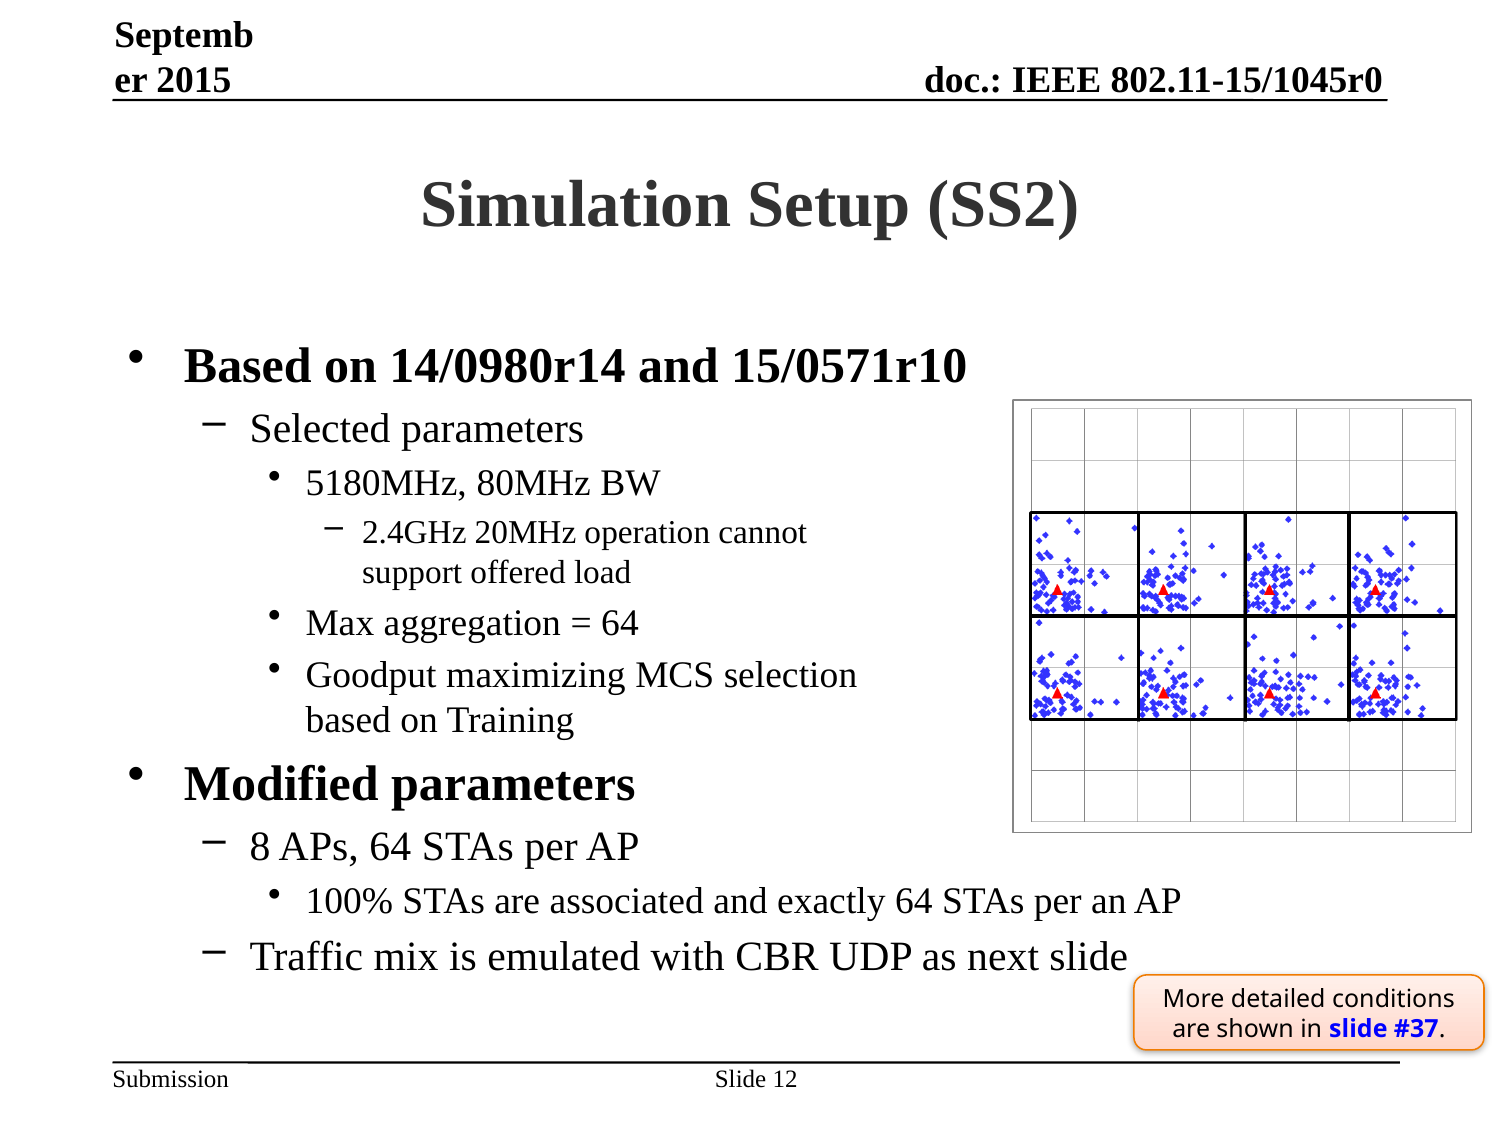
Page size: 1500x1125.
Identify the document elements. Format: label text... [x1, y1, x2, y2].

text_box More detailed conditions are shown in slide #37. [1133, 974, 1485, 1051]
title Simulation Setup (SS2) [112, 112, 1388, 288]
slide_number Slide 12 [712, 1061, 800, 1093]
picture [1012, 399, 1472, 834]
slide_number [114, 54, 270, 101]
list Based on 14/0980r14 and 15/0571r10 Selected parameters 5180MHz, 80MHz BW 2.4GHz 20MHz operation cannot support offered load Max aggregation = 64 Goodput maximizing MCS selection based on Training Modified parameters 8 APs, 64 STAs per AP 100% STAs are associated and exactly 64 STAs per an AP Traffic mix is emulated with CBR UDP as next slide [112, 324, 1388, 1001]
